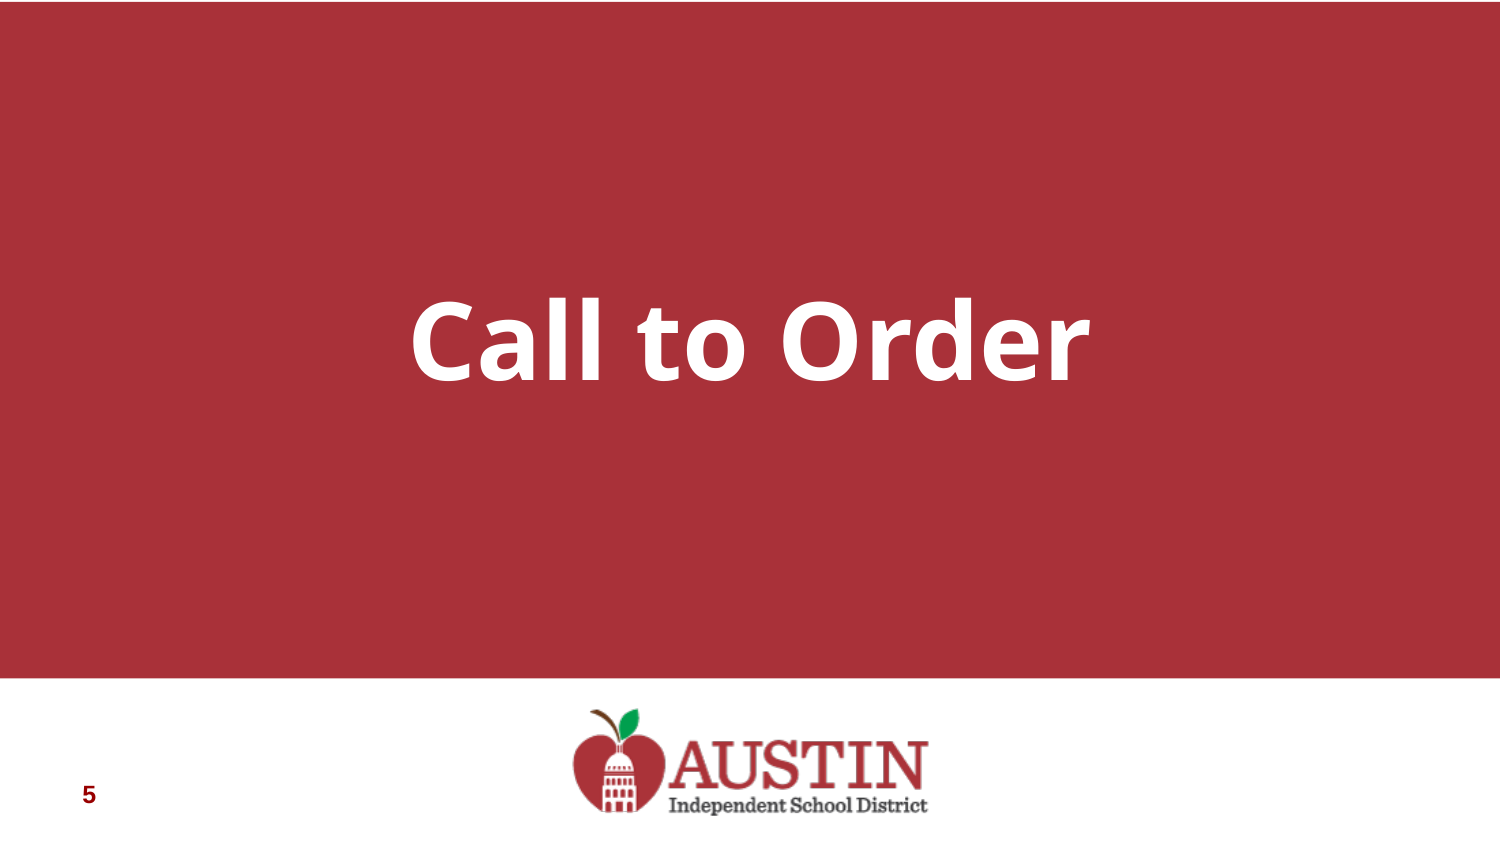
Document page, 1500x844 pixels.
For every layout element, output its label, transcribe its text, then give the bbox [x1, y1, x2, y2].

text_box [0, 1, 1500, 679]
title Call to Order [51, 29, 1449, 644]
picture [565, 692, 934, 831]
slide_number ‹#› [21, 761, 112, 827]
